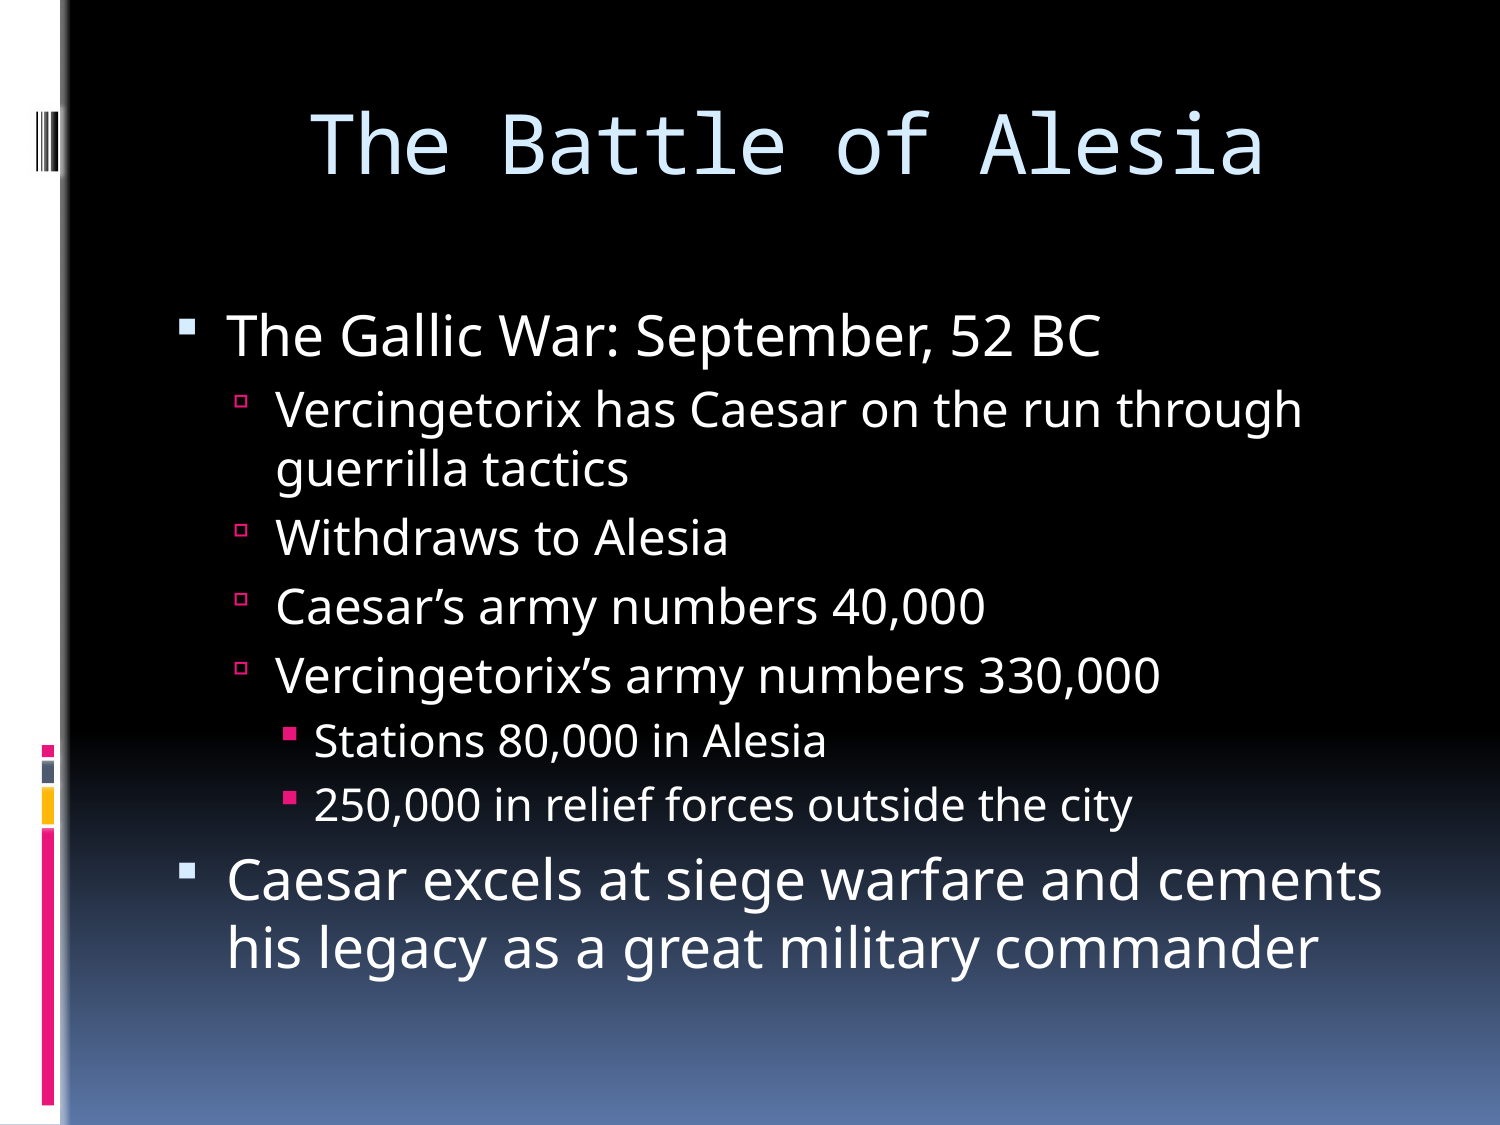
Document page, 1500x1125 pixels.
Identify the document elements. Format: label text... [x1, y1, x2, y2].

title The Battle of Alesia [150, 83, 1425, 234]
list The Gallic War: September, 52 BC Vercingetorix has Caesar on the run through guerrilla tactics Withdraws to Alesia Caesar’s army numbers 40,000 Vercingetorix’s army numbers 330,000 Stations 80,000 in Alesia 250,000 in relief forces outside the city Caesar excels at siege warfare and cements his legacy as a great military commander [150, 292, 1425, 1043]
